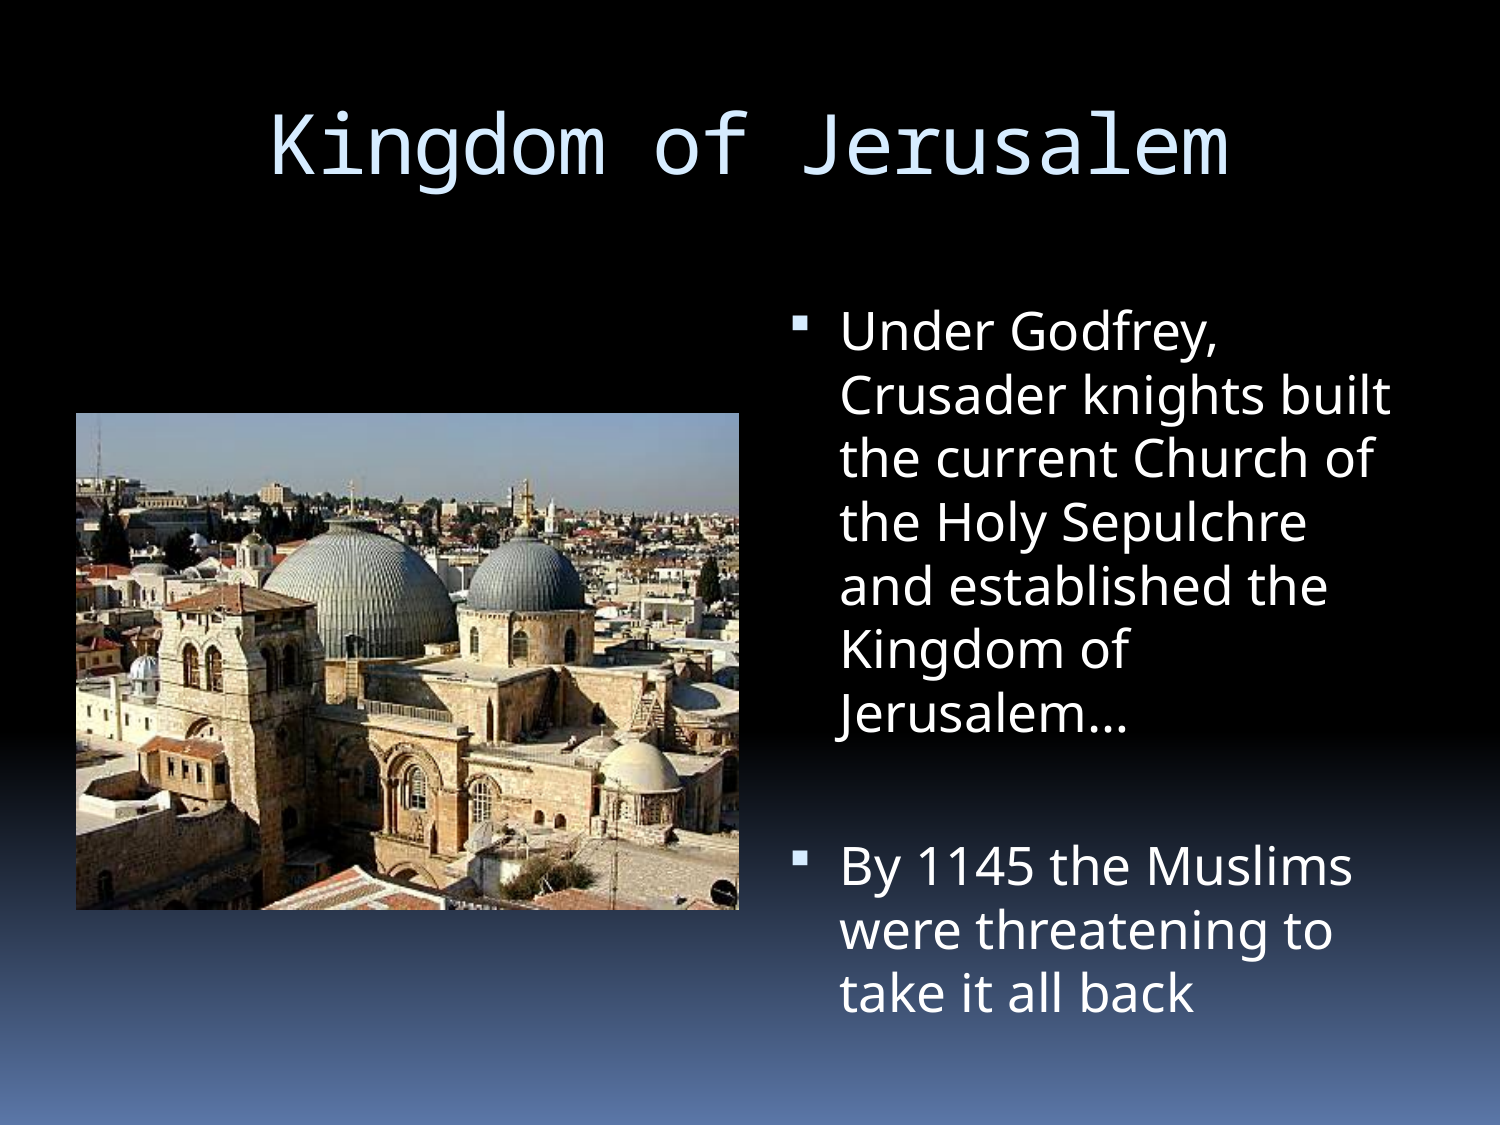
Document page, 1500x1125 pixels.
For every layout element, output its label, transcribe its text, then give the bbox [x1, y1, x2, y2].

title Kingdom of Jerusalem [75, 83, 1425, 234]
list Under Godfrey, Crusader knights built the current Church of the Holy Sepulchre and established the Kingdom of Jerusalem… By 1145 the Muslims were threatening to take it all back [763, 290, 1427, 1033]
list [75, 412, 740, 911]
